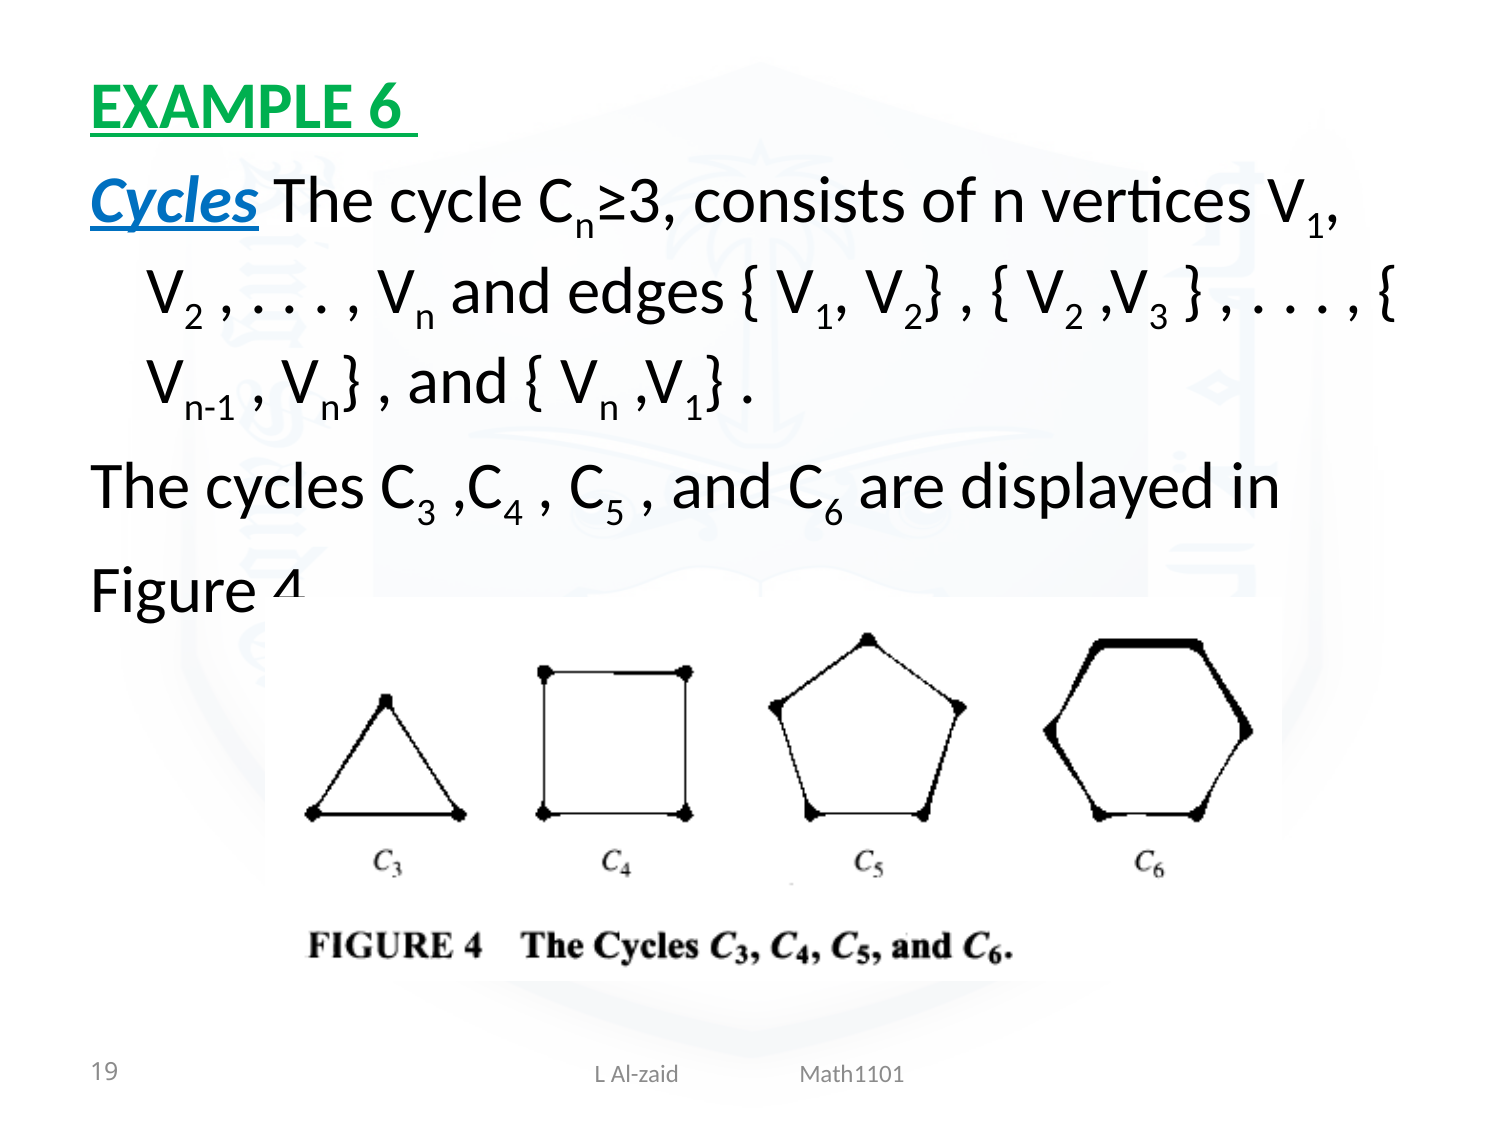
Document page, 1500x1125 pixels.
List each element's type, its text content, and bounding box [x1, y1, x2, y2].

slide_number 19 [75, 1042, 425, 1103]
picture [265, 597, 1282, 982]
footer L Al-zaid Math1101 [512, 1042, 988, 1103]
list EXAMPLE 6 Cycles The cycle Cn≥3, consists of n vertices V1, V2 , . . . , Vn and edges { V1, V2} , { V2 ,V3 } , . . . , { Vn-1 , Vn} , and { Vn ,V1} . The cycles C3 ,C4 , C5 , and C6 are displayed in Figure 4. [75, 54, 1425, 1005]
